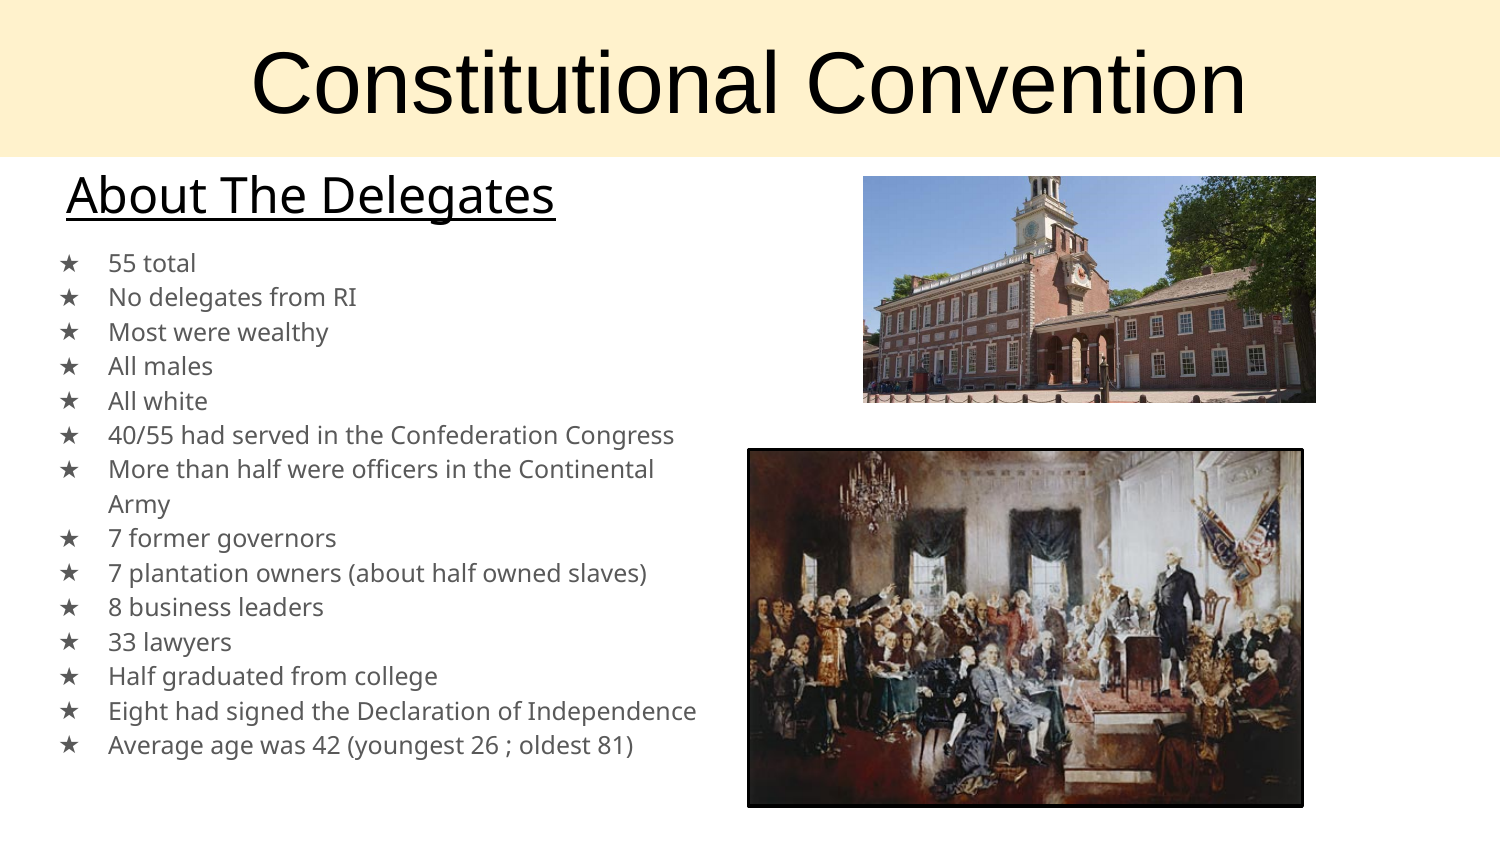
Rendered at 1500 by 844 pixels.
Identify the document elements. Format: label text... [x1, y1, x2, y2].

picture [863, 176, 1316, 403]
title About The Delegates [51, 157, 668, 227]
list 55 total No delegates from RI Most were wealthy All males All white 40/55 had served in the Confederation Congress More than half were officers in the Continental Army 7 former governors 7 plantation owners (about half owned slaves) 8 business leaders 33 lawyers Half graduated from college Eight had signed the Declaration of Independence Average age was 42 (youngest 26 ; oldest 81) [18, 227, 733, 829]
title Constitutional Convention [0, 0, 1500, 157]
picture [749, 450, 1302, 805]
